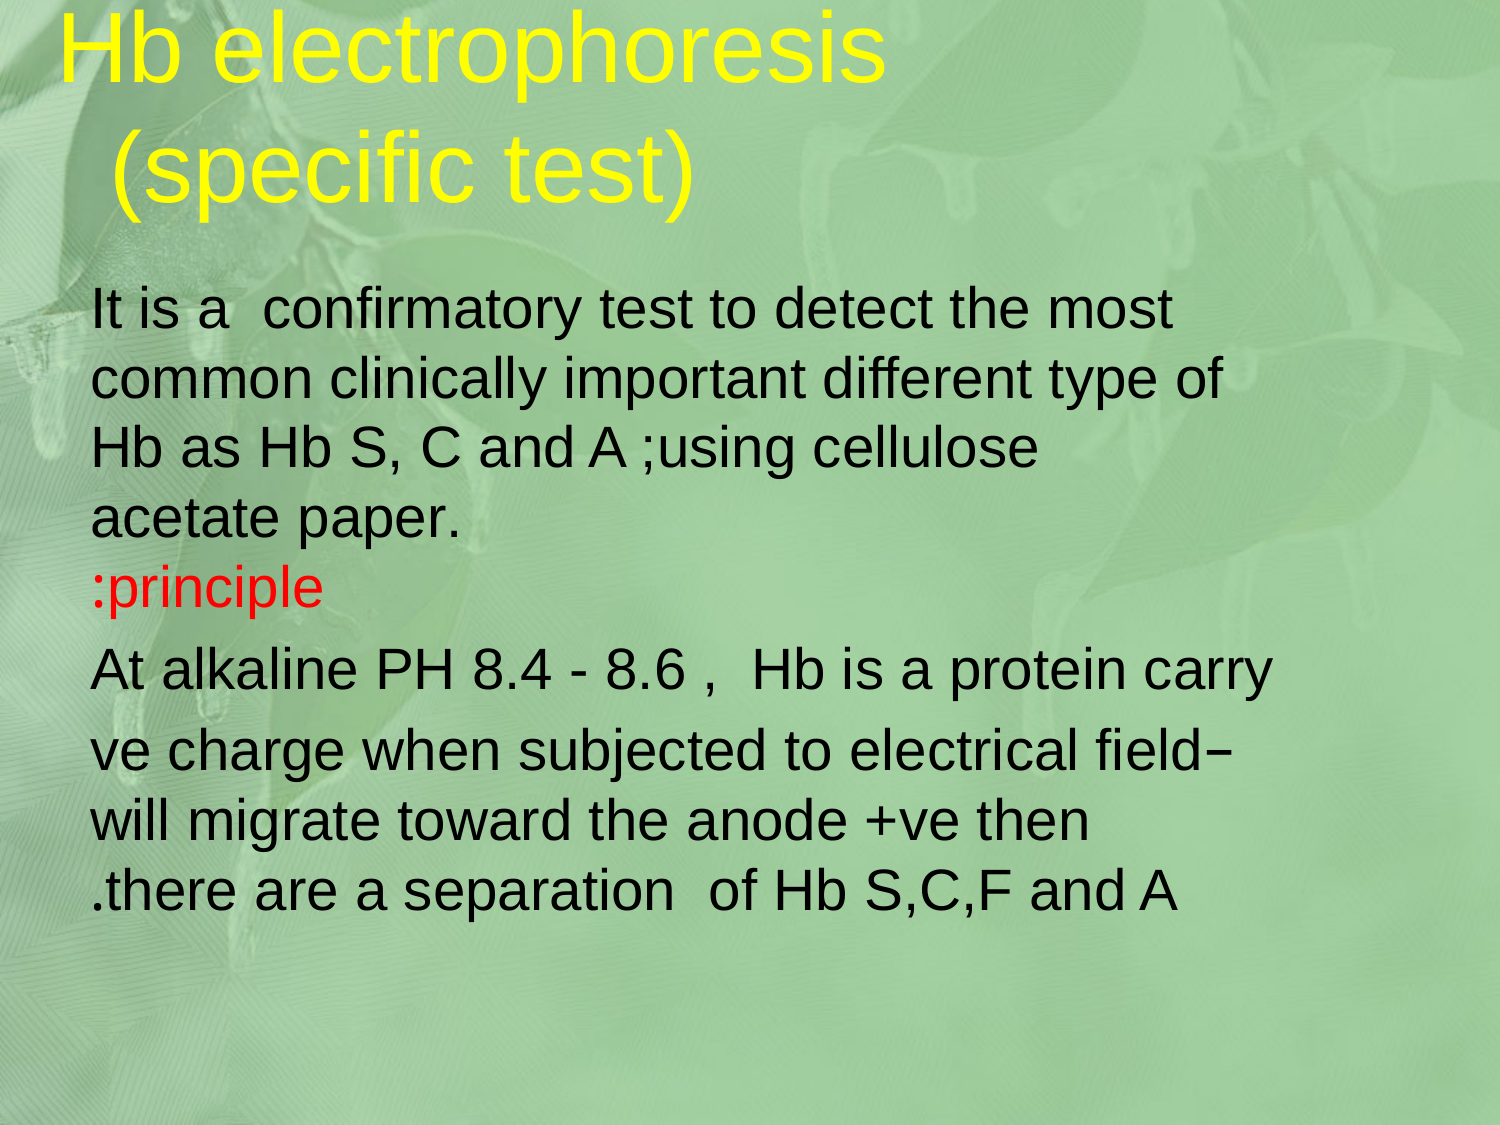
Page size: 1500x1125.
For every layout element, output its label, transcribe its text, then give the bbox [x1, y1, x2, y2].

picture [0, 0, 1500, 1125]
title Hb electrophoresis (specific test) [41, 42, 1445, 231]
list It is a confirmatory test to detect the most common clinically important different type of Hb as Hb S, C and A ;using cellulose acetate paper. principle: At alkaline PH 8.4 - 8.6 , Hb is a protein carry –ve charge when subjected to electrical field will migrate toward the anode +ve then there are a separation of Hb S,C,F and A. [74, 262, 1301, 1076]
